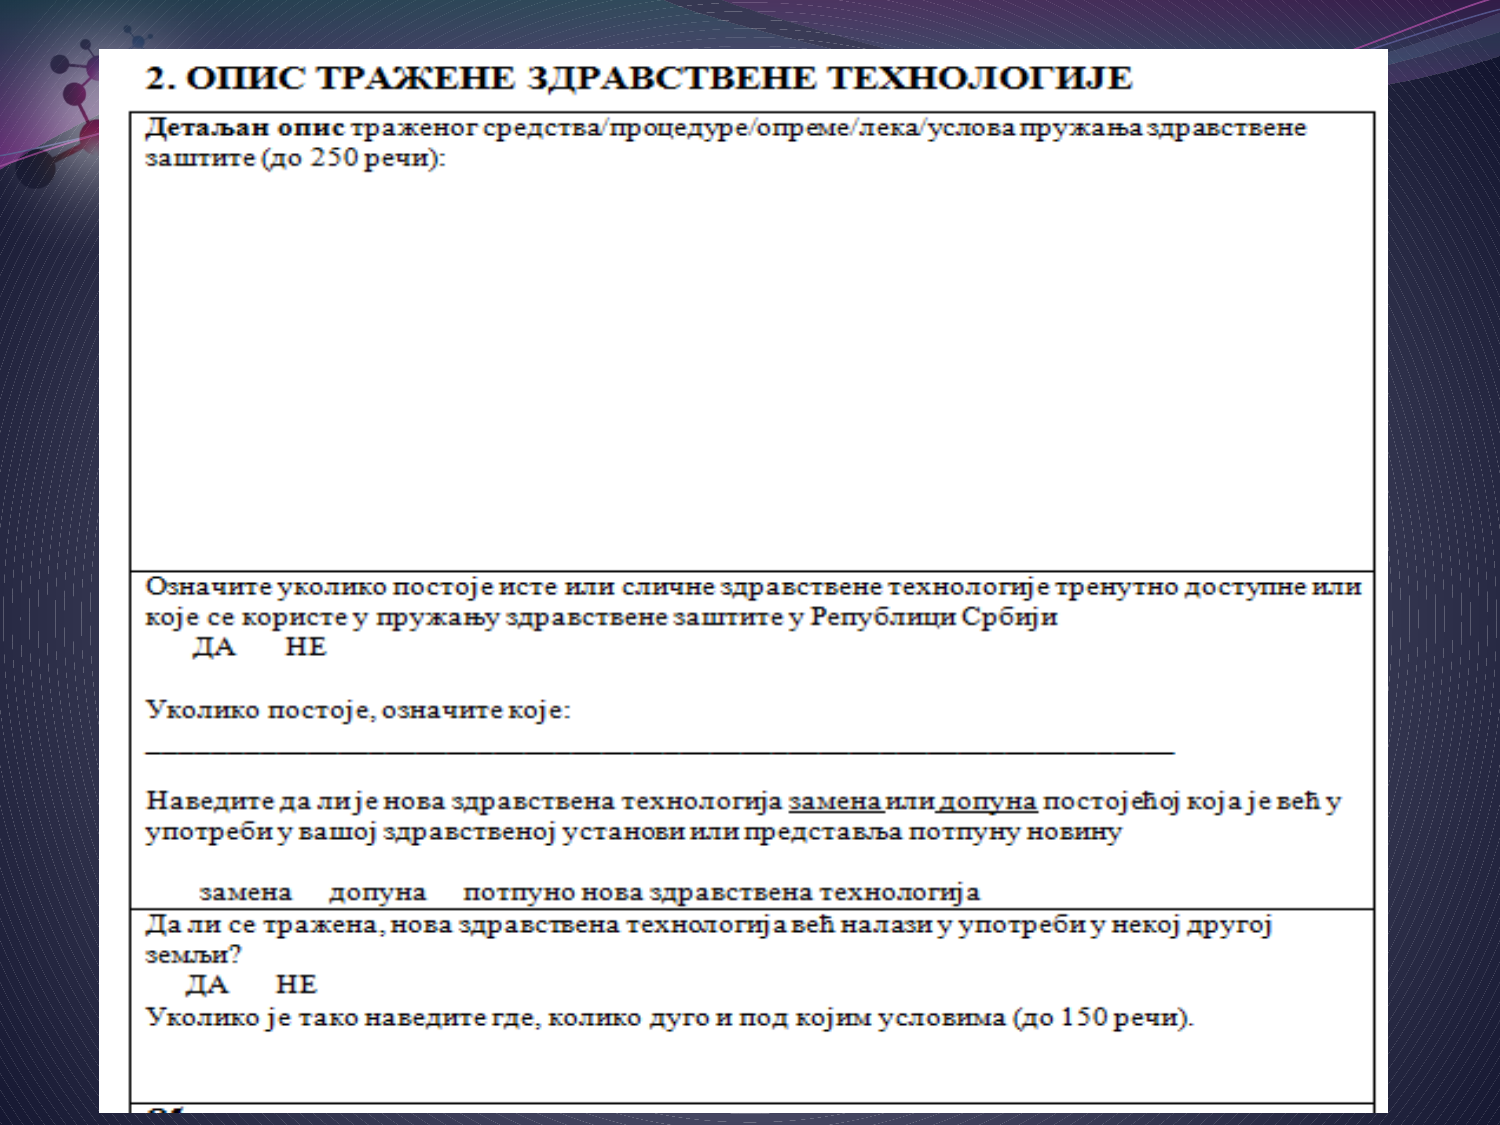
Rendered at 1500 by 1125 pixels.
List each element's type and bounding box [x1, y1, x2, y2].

picture [99, 49, 1388, 1113]
